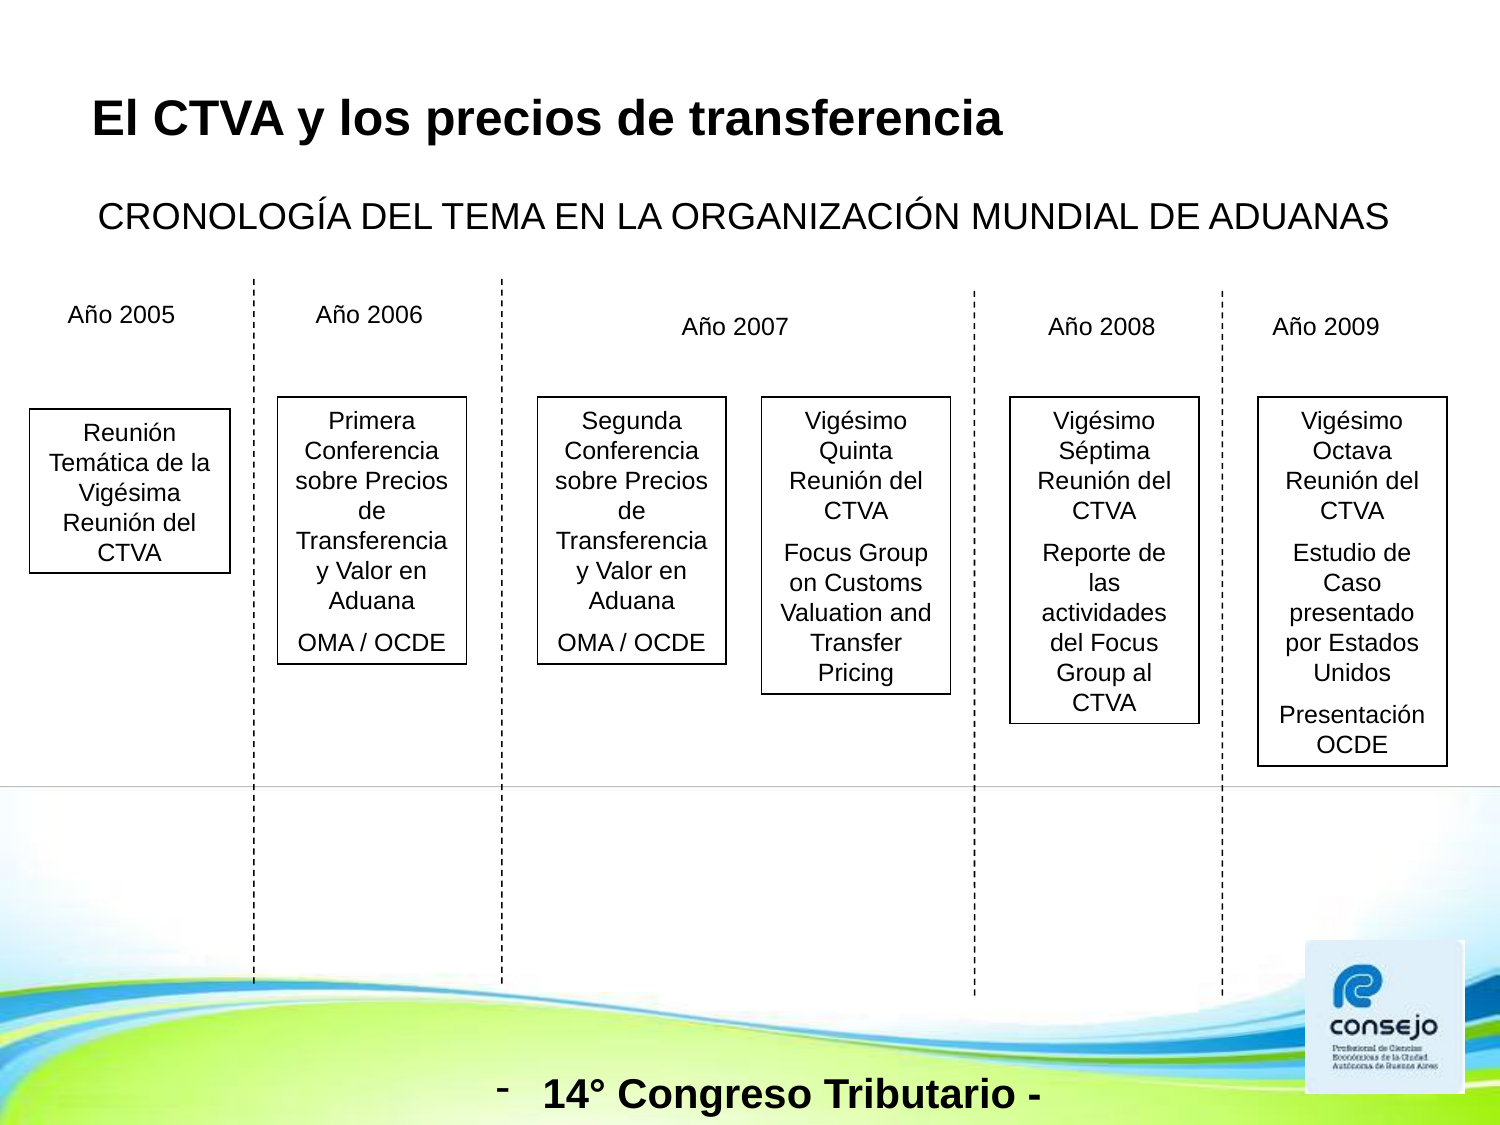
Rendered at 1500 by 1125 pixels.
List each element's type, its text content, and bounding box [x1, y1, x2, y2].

text_box CRONOLOGÍA DEL TEMA EN LA ORGANIZACIÓN MUNDIAL DE ADUANAS [53, 184, 1436, 245]
text_box El CTVA y los precios de transferencia [76, 78, 1400, 153]
text_box Reunión Temática de la Vigésima Reunión del CTVA [29, 408, 231, 574]
picture [0, 786, 1500, 1125]
text_box Año 2009 [1257, 302, 1395, 348]
text_box Segunda Conferencia sobre Precios de Transferencia y Valor en Aduana OMA / OCDE [537, 397, 727, 664]
text_box Vigésimo Octava Reunión del CTVA Estudio de Caso presentado por Estados Unidos Presentación OCDE [1257, 397, 1447, 767]
text_box Primera Conferencia sobre Precios de Transferencia y Valor en Aduana OMA / OCDE [277, 397, 467, 664]
text_box Año 2006 [300, 290, 439, 336]
text_box Año 2005 [52, 290, 191, 336]
text_box Año 2008 [1033, 302, 1171, 348]
text_box Vigésimo Séptima Reunión del CTVA Reporte de las actividades del Focus Group al CTVA [1009, 397, 1199, 724]
text_box Vigésimo Quinta Reunión del CTVA Focus Group on Customs Valuation and Transfer Pricing [761, 397, 951, 694]
text_box Año 2007 [666, 302, 805, 348]
